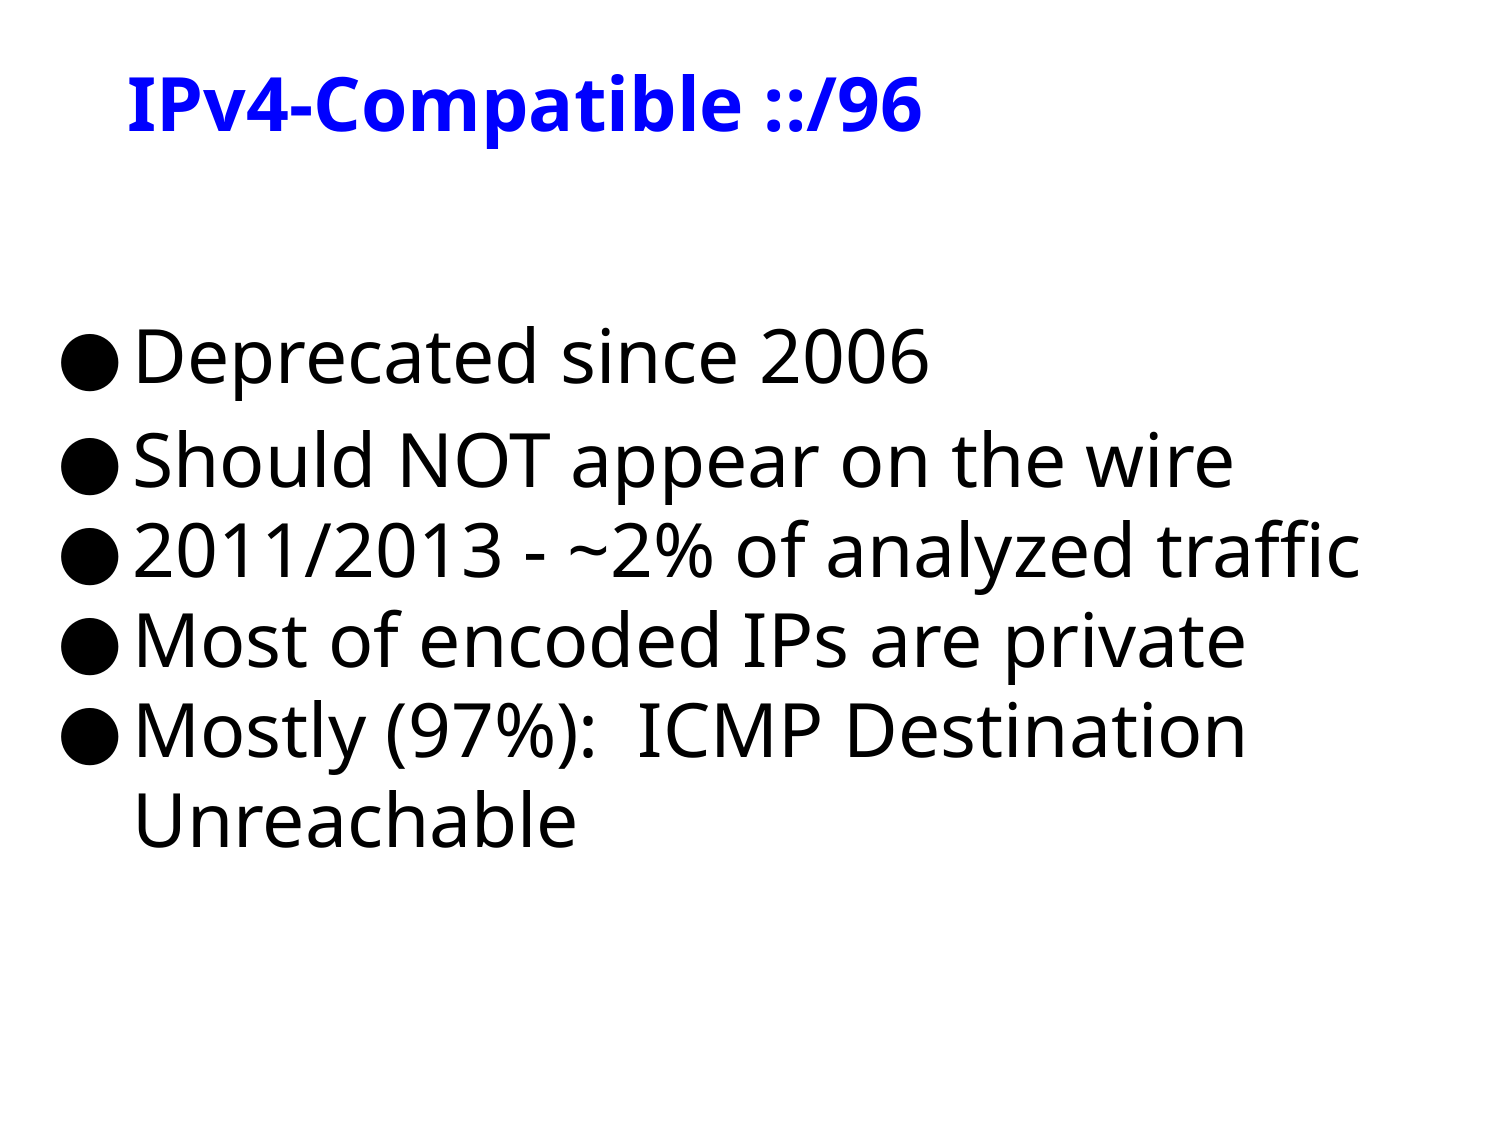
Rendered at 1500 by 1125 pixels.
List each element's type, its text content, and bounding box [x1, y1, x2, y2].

text_box Deprecated since 2006 Should NOT appear on the wire 2011/2013 - ~2% of analyzed traffic Most of encoded IPs are private Mostly (97%): ICMP Destination Unreachable [42, 280, 1425, 1063]
title IPv4-Compatible ::/96 [75, 45, 1425, 162]
